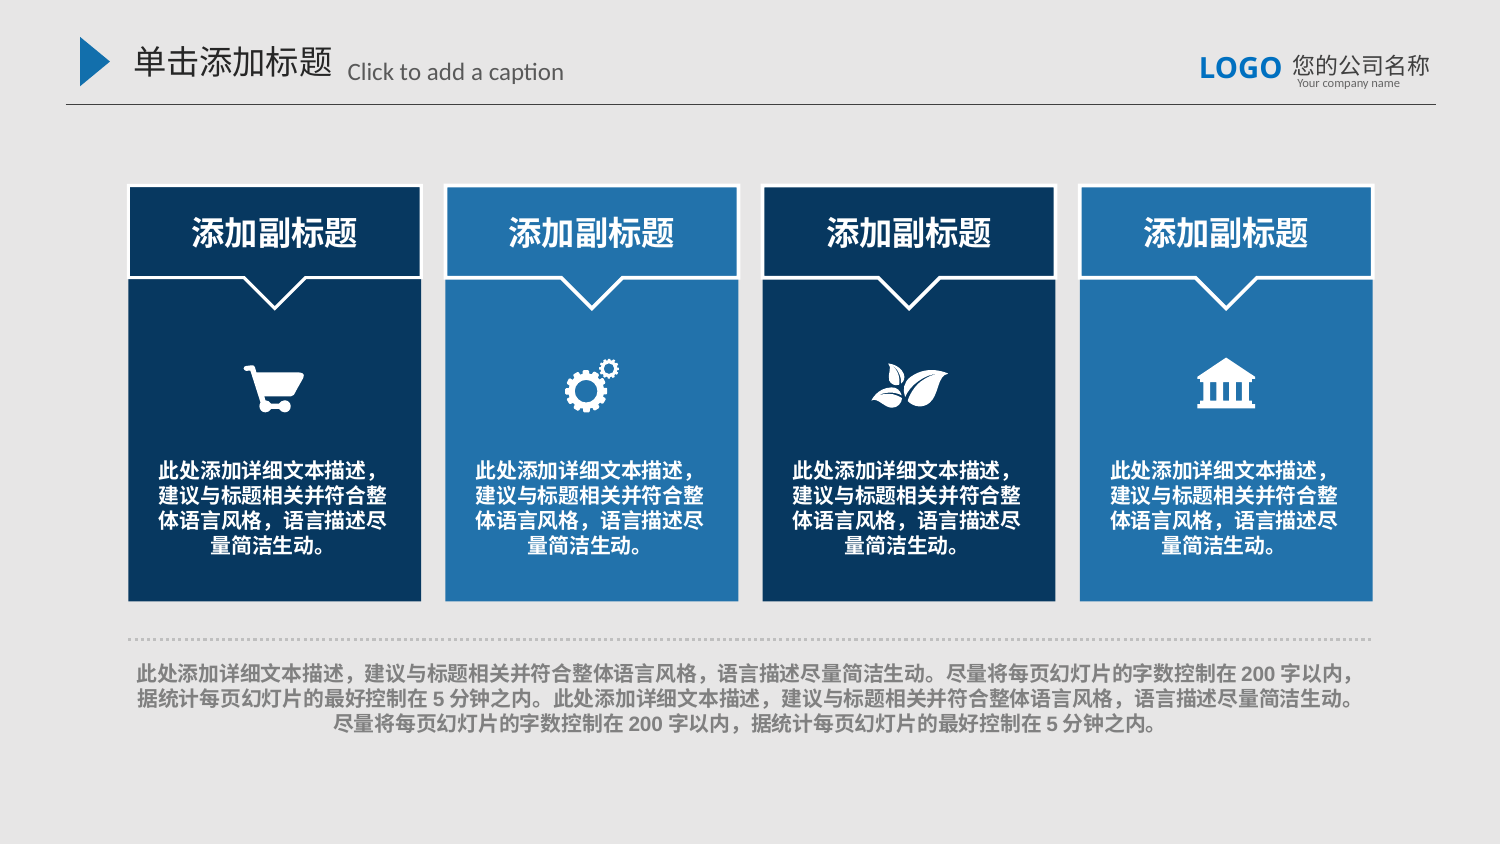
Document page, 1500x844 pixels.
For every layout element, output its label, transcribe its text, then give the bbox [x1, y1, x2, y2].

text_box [762, 185, 1056, 602]
text_box 此处添加详细文本描述，建议与标题相关并符合整体语言风格，语言描述尽量简洁生动。尽量将每页幻灯片的字数控制在200字以内，据统计每页幻灯片的最好控制在5分钟之内。此处添加详细文本描述，建议与标题相关并符合整体语言风格，语言描述尽量简洁生动。尽量将每页幻灯片的字数控制在200字以内，据统计每页幻灯片的最好控制在5分钟之内。 [127, 661, 1373, 737]
text_box [78, 34, 112, 89]
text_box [565, 358, 619, 413]
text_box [1079, 185, 1373, 602]
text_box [445, 185, 739, 602]
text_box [121, 35, 643, 92]
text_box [128, 185, 422, 602]
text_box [871, 363, 949, 409]
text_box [1158, 42, 1495, 98]
